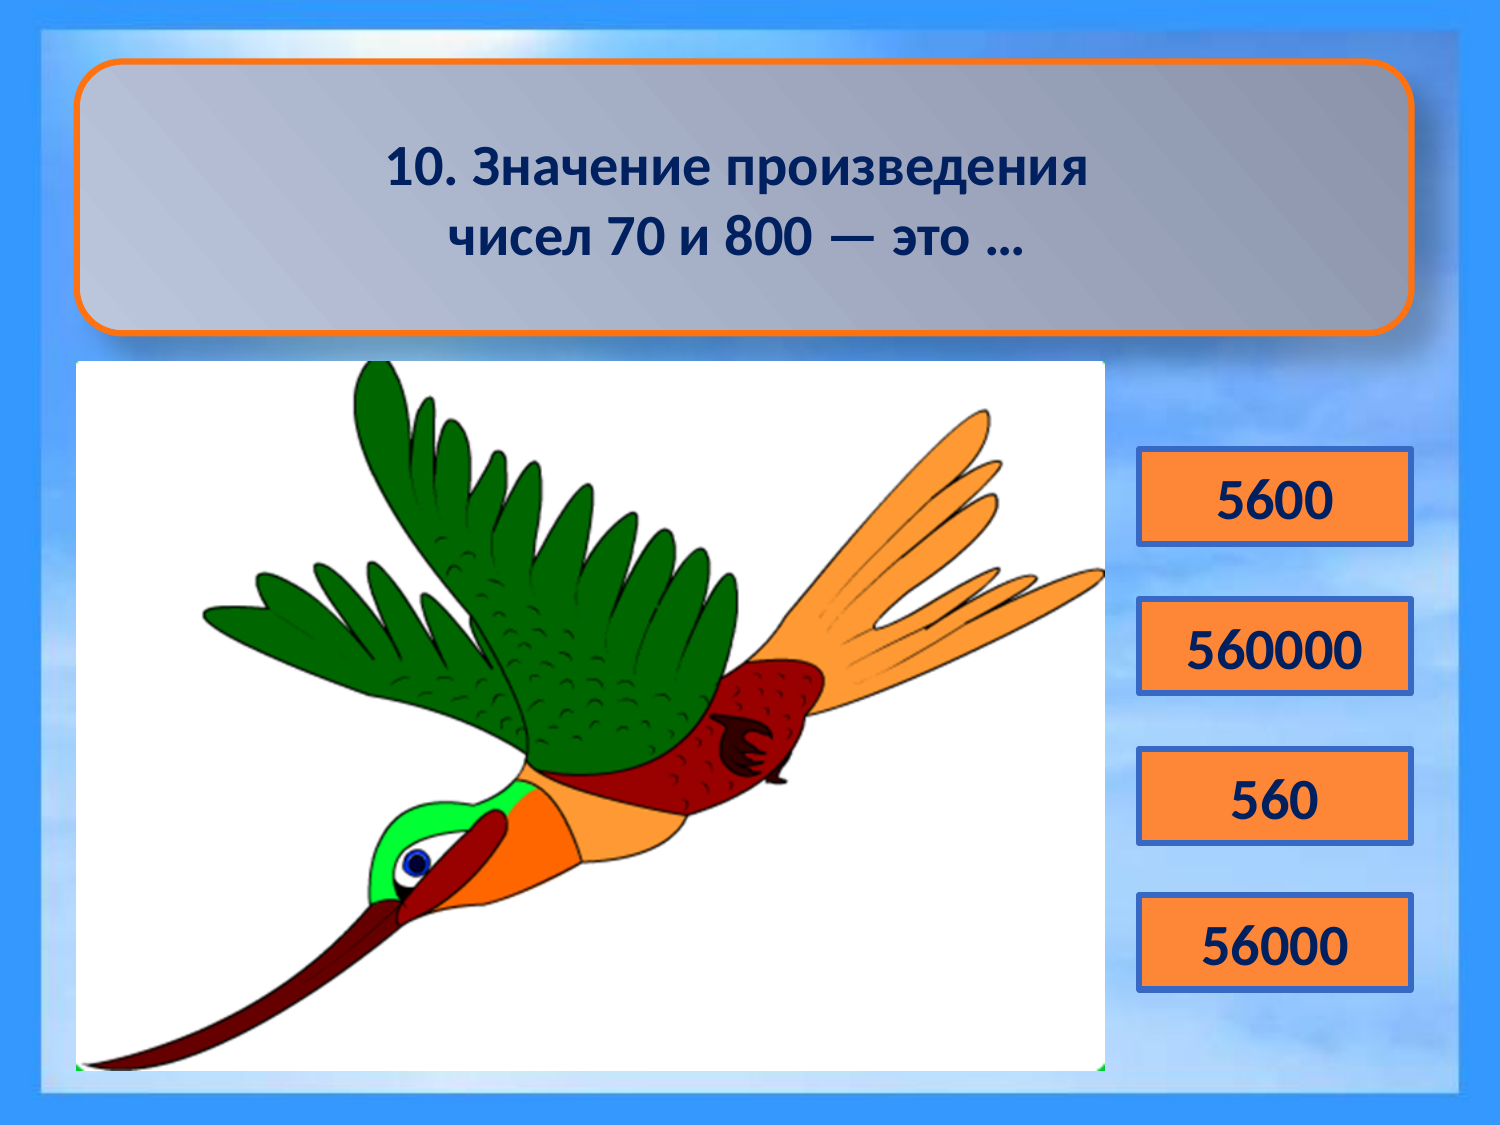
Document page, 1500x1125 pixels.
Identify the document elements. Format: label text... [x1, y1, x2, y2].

text_box 10. Значение произведения чисел 70 и 800 — это … [75, 60, 1413, 335]
text_box 560000 [1149, 597, 1413, 695]
text_box 56000 [1149, 893, 1413, 992]
picture [0, 0, 1500, 1125]
text_box 5600 [1149, 447, 1413, 546]
text_box 560 [1149, 747, 1413, 845]
